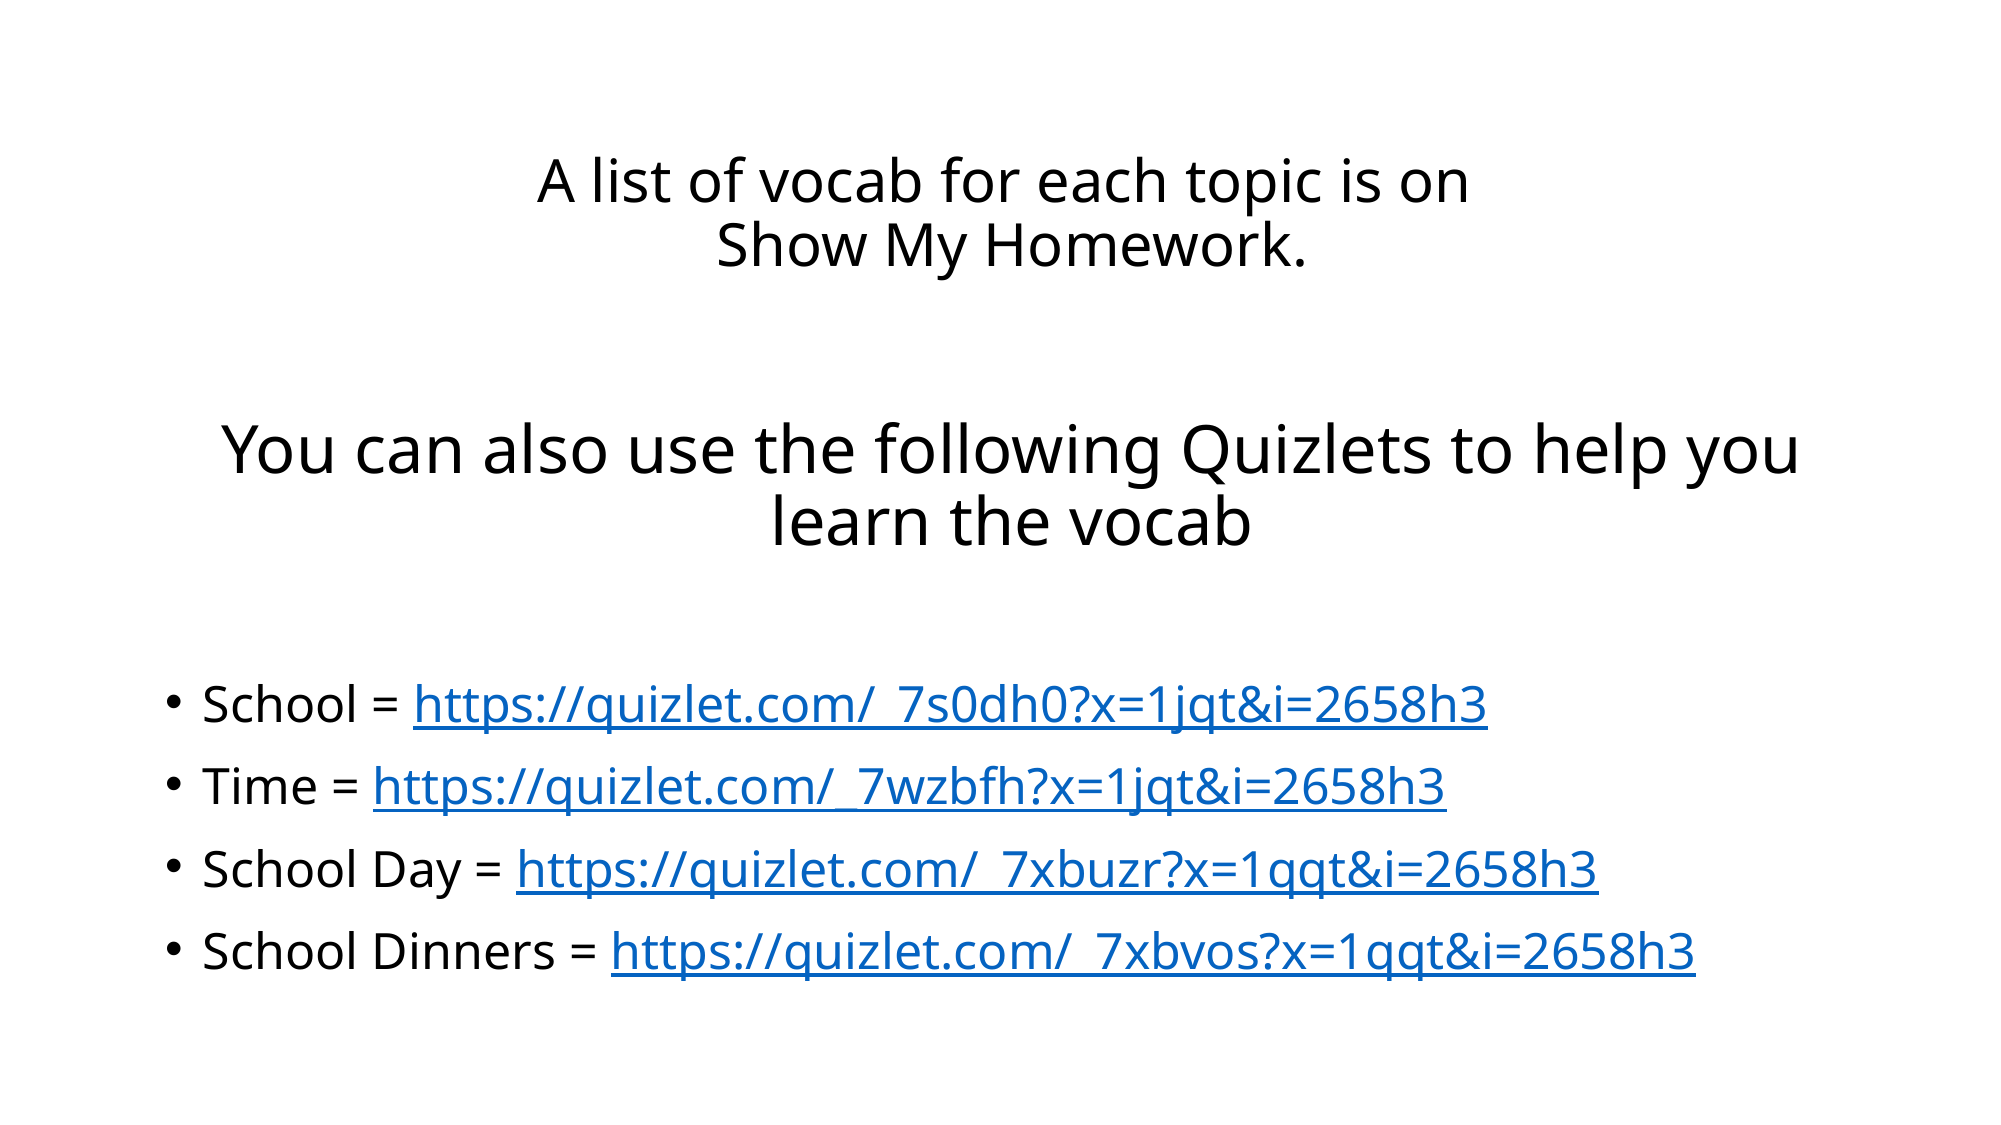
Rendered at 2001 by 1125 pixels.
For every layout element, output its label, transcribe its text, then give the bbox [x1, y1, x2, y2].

title A list of vocab for each topic is on Show My Homework. [150, 141, 1876, 360]
list You can also use the following Quizlets to help you learn the vocab School = https://quizlet.com/_7s0dh0?x=1jqt&i=2658h3 Time = https://quizlet.com/_7wzbfh?x=1jqt&i=2658h3 School Day = https://quizlet.com/_7xbuzr?x=1qqt&i=2658h3 School Dinners = https://quizlet.com/_7xbvos?x=1qqt&i=2658h3 [150, 408, 1876, 1123]
